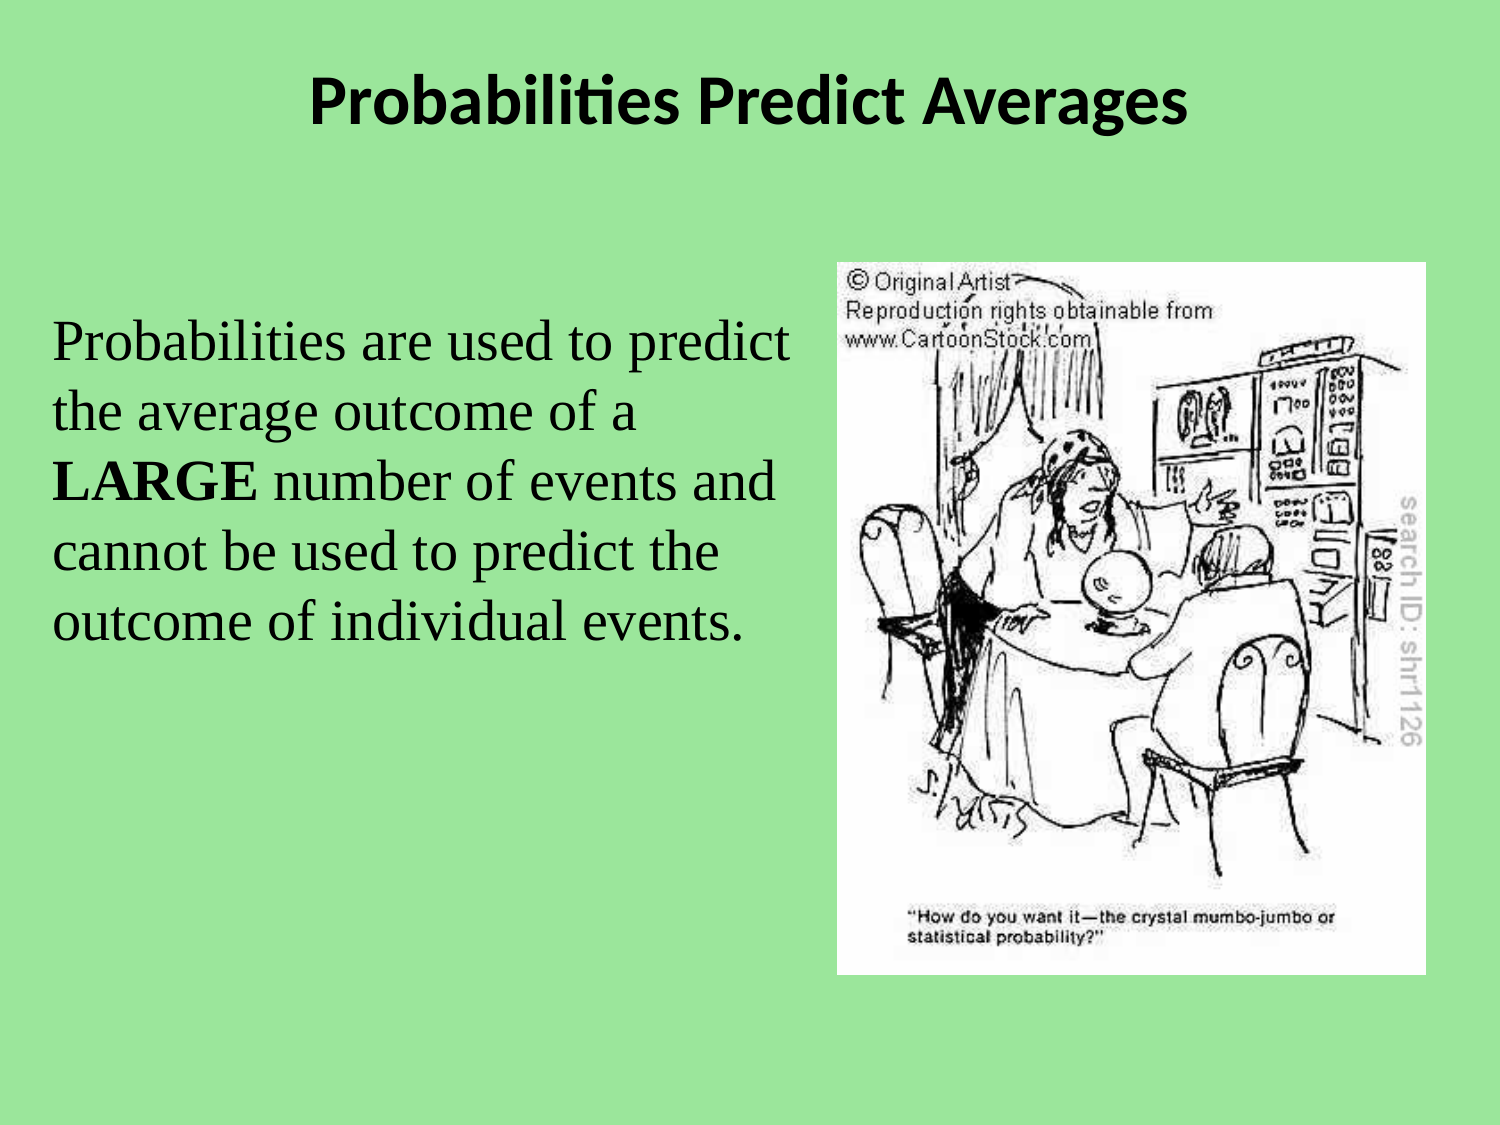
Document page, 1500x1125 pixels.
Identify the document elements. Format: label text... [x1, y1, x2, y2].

title Probabilities Predict Averages [75, 45, 1425, 233]
picture [837, 262, 1426, 976]
text_box Probabilities are used to predict the average outcome of a LARGE number of events and cannot be used to predict the outcome of individual events. [37, 249, 838, 705]
